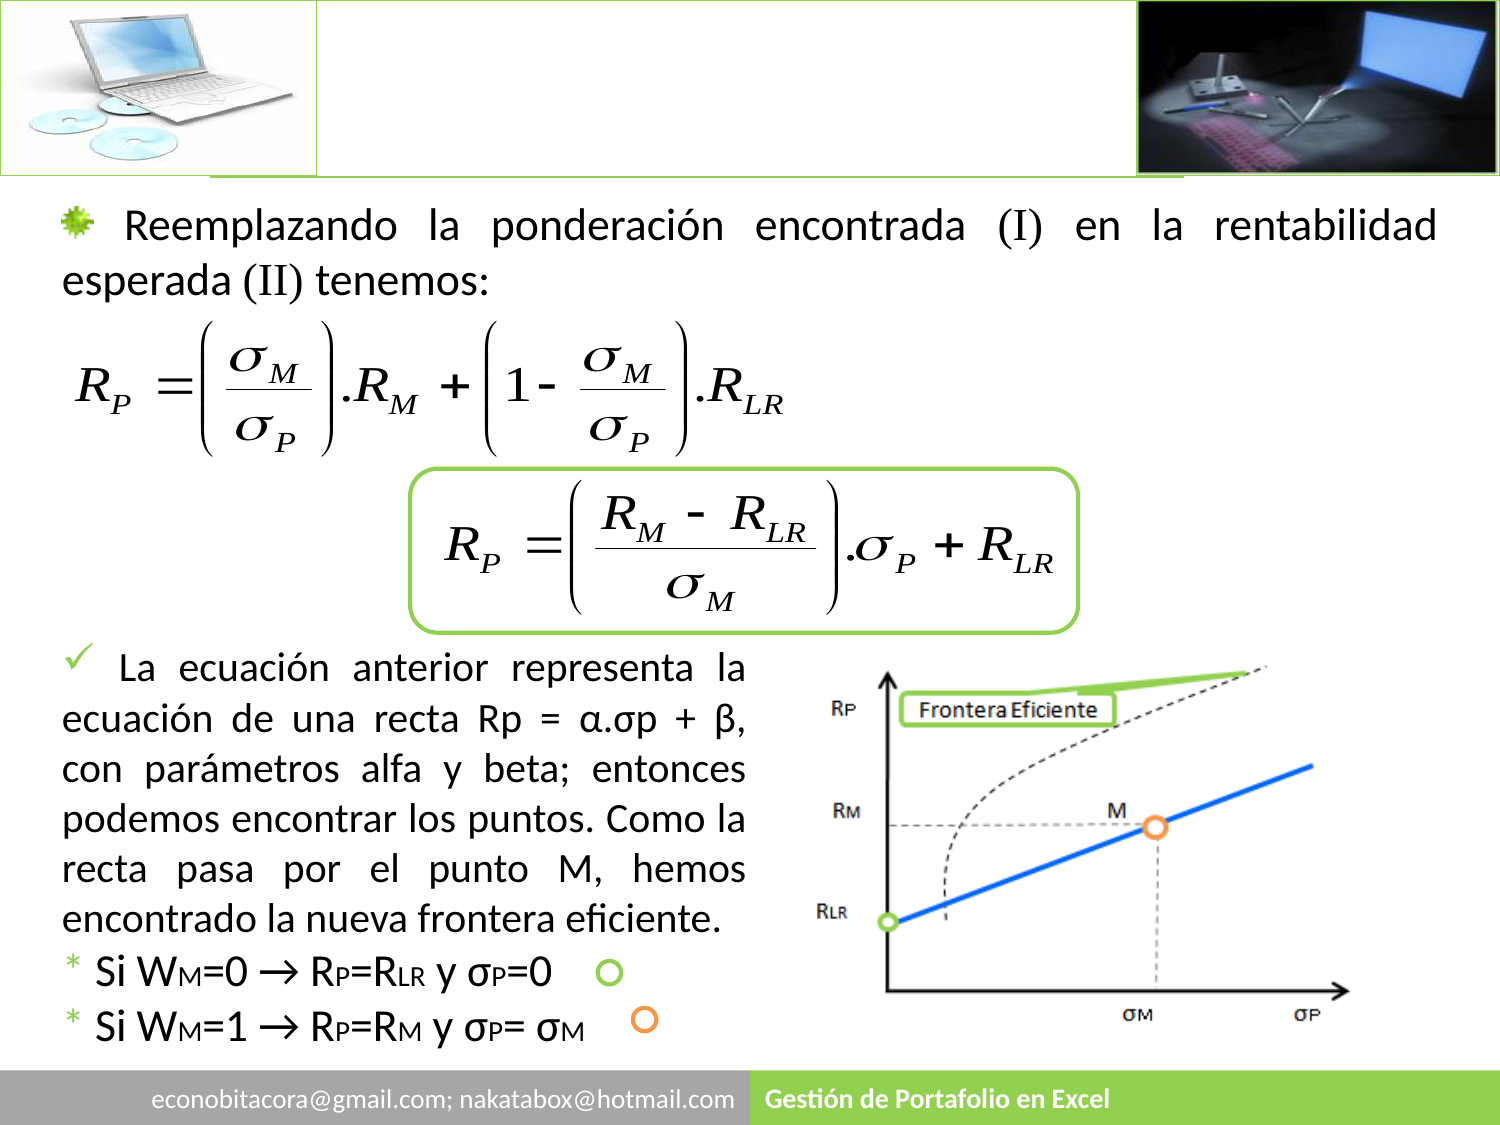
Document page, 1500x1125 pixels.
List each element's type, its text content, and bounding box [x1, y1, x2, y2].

picture [1136, 0, 1500, 177]
text_box [595, 958, 624, 987]
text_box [433, 468, 1064, 628]
text_box [1067, 471, 1081, 630]
text_box La ecuación anterior representa la ecuación de una recta Rp = α.σp + β, con parámetros alfa y beta; entonces podemos encontrar los puntos. Como la recta pasa por el punto M, hemos encontrado la nueva frontera eficiente. * Si WM=0 → RP=RLR y σP=0 * Si WM=1 → RP=RM y σP= σM [46, 632, 762, 1055]
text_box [64, 309, 798, 469]
text_box [408, 477, 429, 632]
picture [796, 644, 1392, 1044]
text_box Gestión de Portafolio en Excel [749, 1070, 1500, 1125]
picture [61, 206, 94, 239]
text_box [630, 1005, 659, 1034]
text_box Reemplazando la ponderación encontrada (I) en la rentabilidad esperada (II) tenemos: [46, 187, 1454, 305]
picture [0, 0, 317, 177]
text_box [318, 0, 1134, 178]
text_box econobitacora@gmail.com; nakatabox@hotmail.com [0, 1070, 749, 1125]
